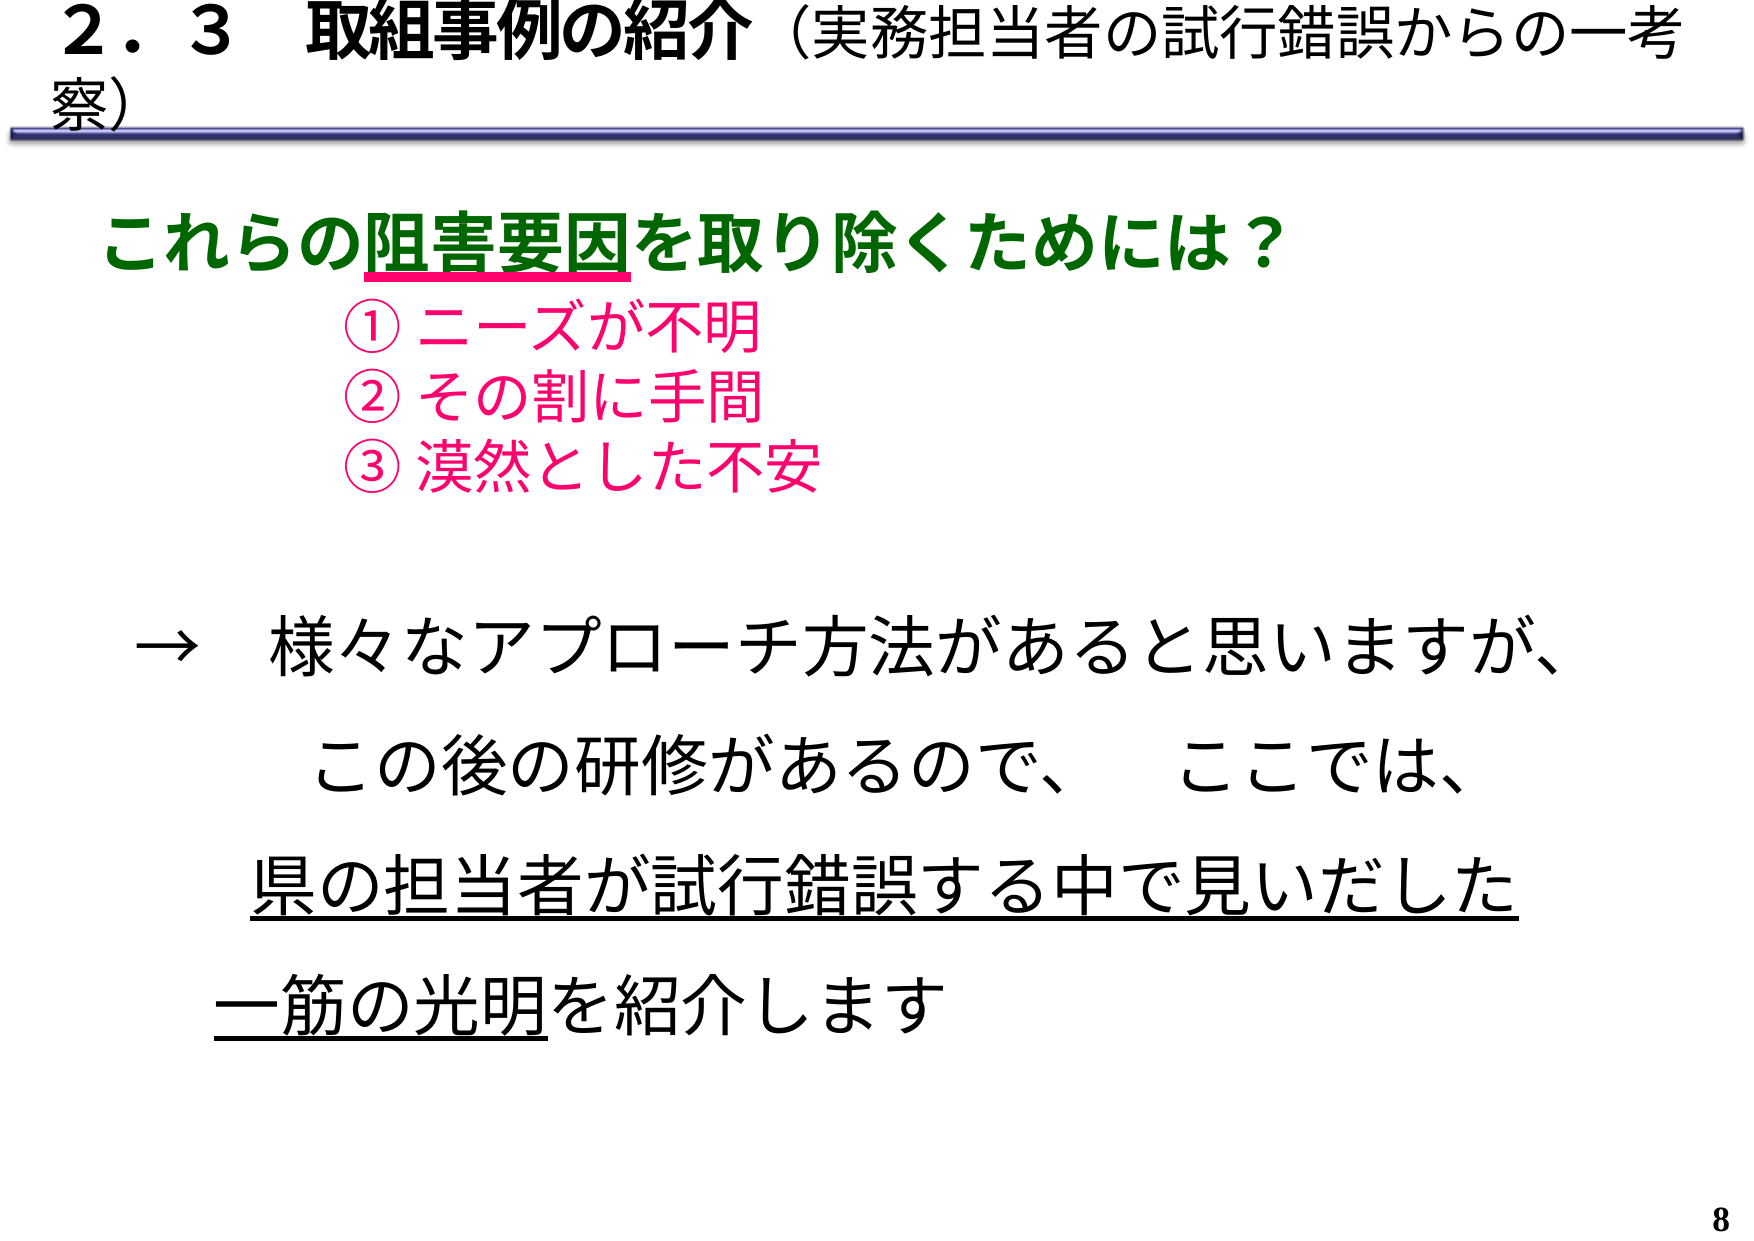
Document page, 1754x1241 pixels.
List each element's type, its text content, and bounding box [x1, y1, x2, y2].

slide_number 8 [1344, 1196, 1754, 1239]
text_box これらの阻害要因を取り除くためには？ [50, 193, 1652, 323]
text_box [0, 121, 1754, 155]
text_box → 様々なアプローチ方法があると思いますが、 この後の研修があるので、 ここでは、 県の担当者が試行錯誤する中で見いだした 一筋の光明を紹介します [68, 570, 1686, 1039]
text_box ①ニーズが不明 ②その割に手間 ③漠然とした不安 [318, 323, 1563, 498]
text_box ２．３ 取組事例の紹介（実務担当者の試行錯誤からの一考察） [50, 0, 1705, 121]
